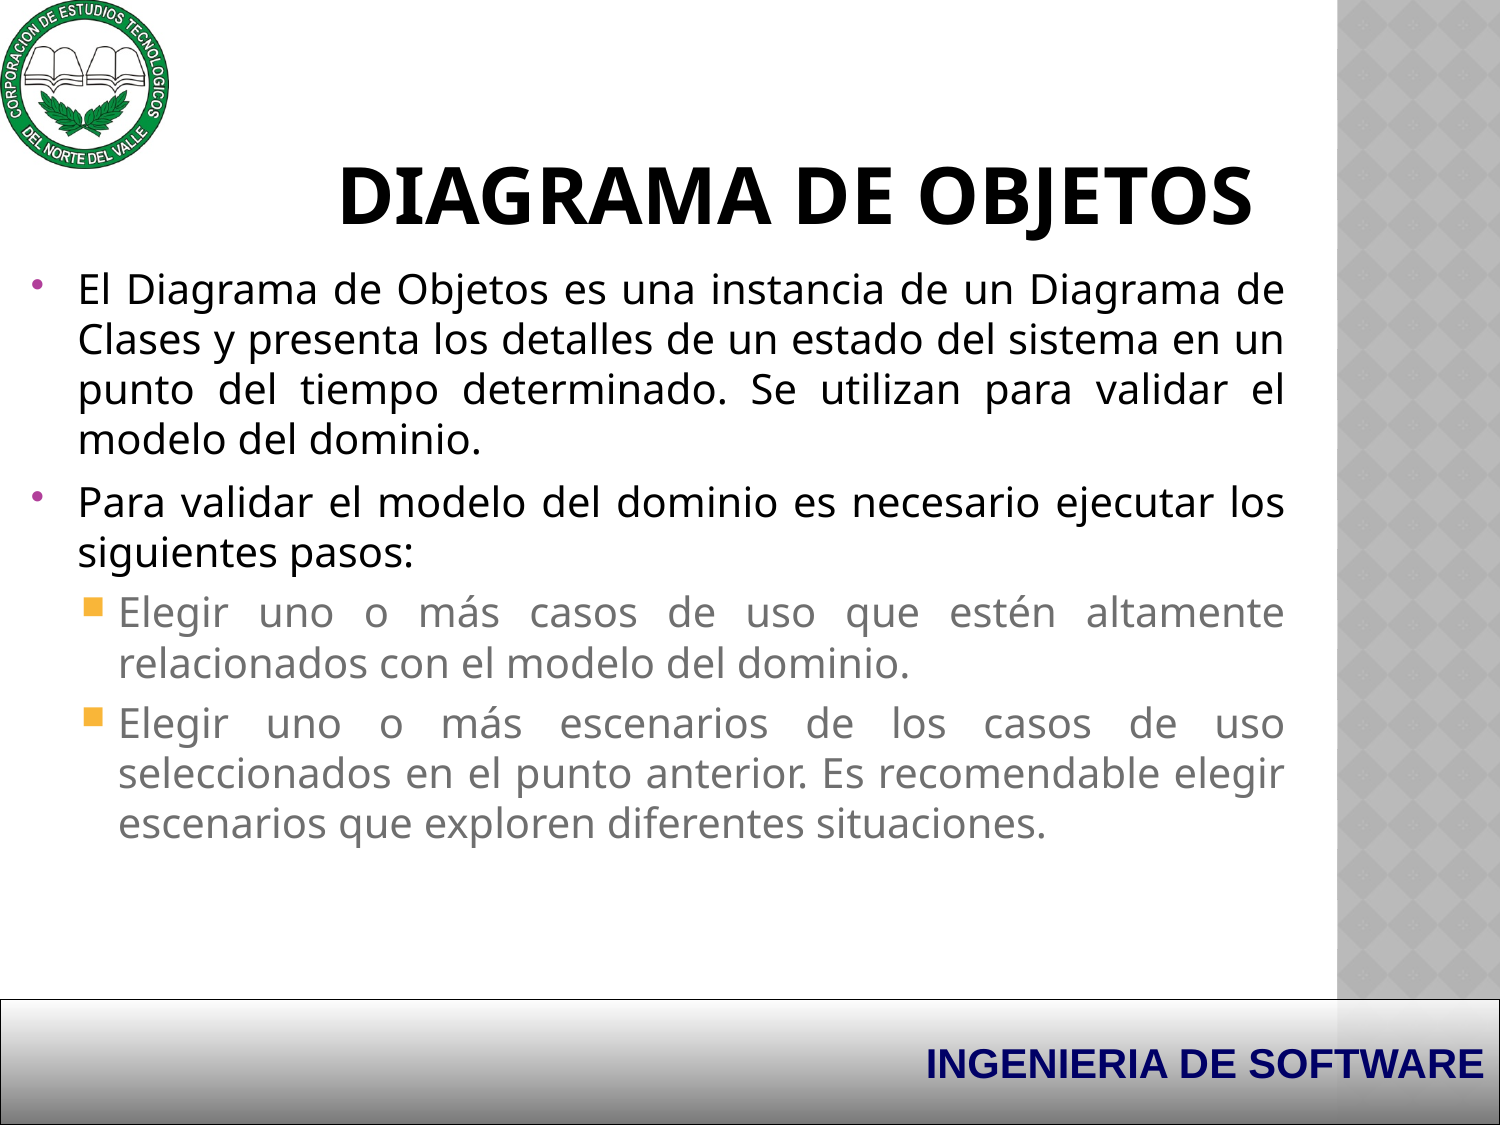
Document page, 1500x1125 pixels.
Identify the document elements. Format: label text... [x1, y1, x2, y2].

title Diagrama de Objetos [75, 52, 1263, 240]
picture [0, 0, 169, 169]
list El Diagrama de Objetos es una instancia de un Diagrama de Clases y presenta los detalles de un estado del sistema en un punto del tiempo determinado. Se utilizan para validar el modelo del dominio. Para validar el modelo del dominio es necesario ejecutar los siguientes pasos: Elegir uno o más casos de uso que estén altamente relacionados con el modelo del dominio. Elegir uno o más escenarios de los casos de uso seleccionados en el punto anterior. Es recomendable elegir escenarios que exploren diferentes situaciones. [17, 255, 1301, 1111]
